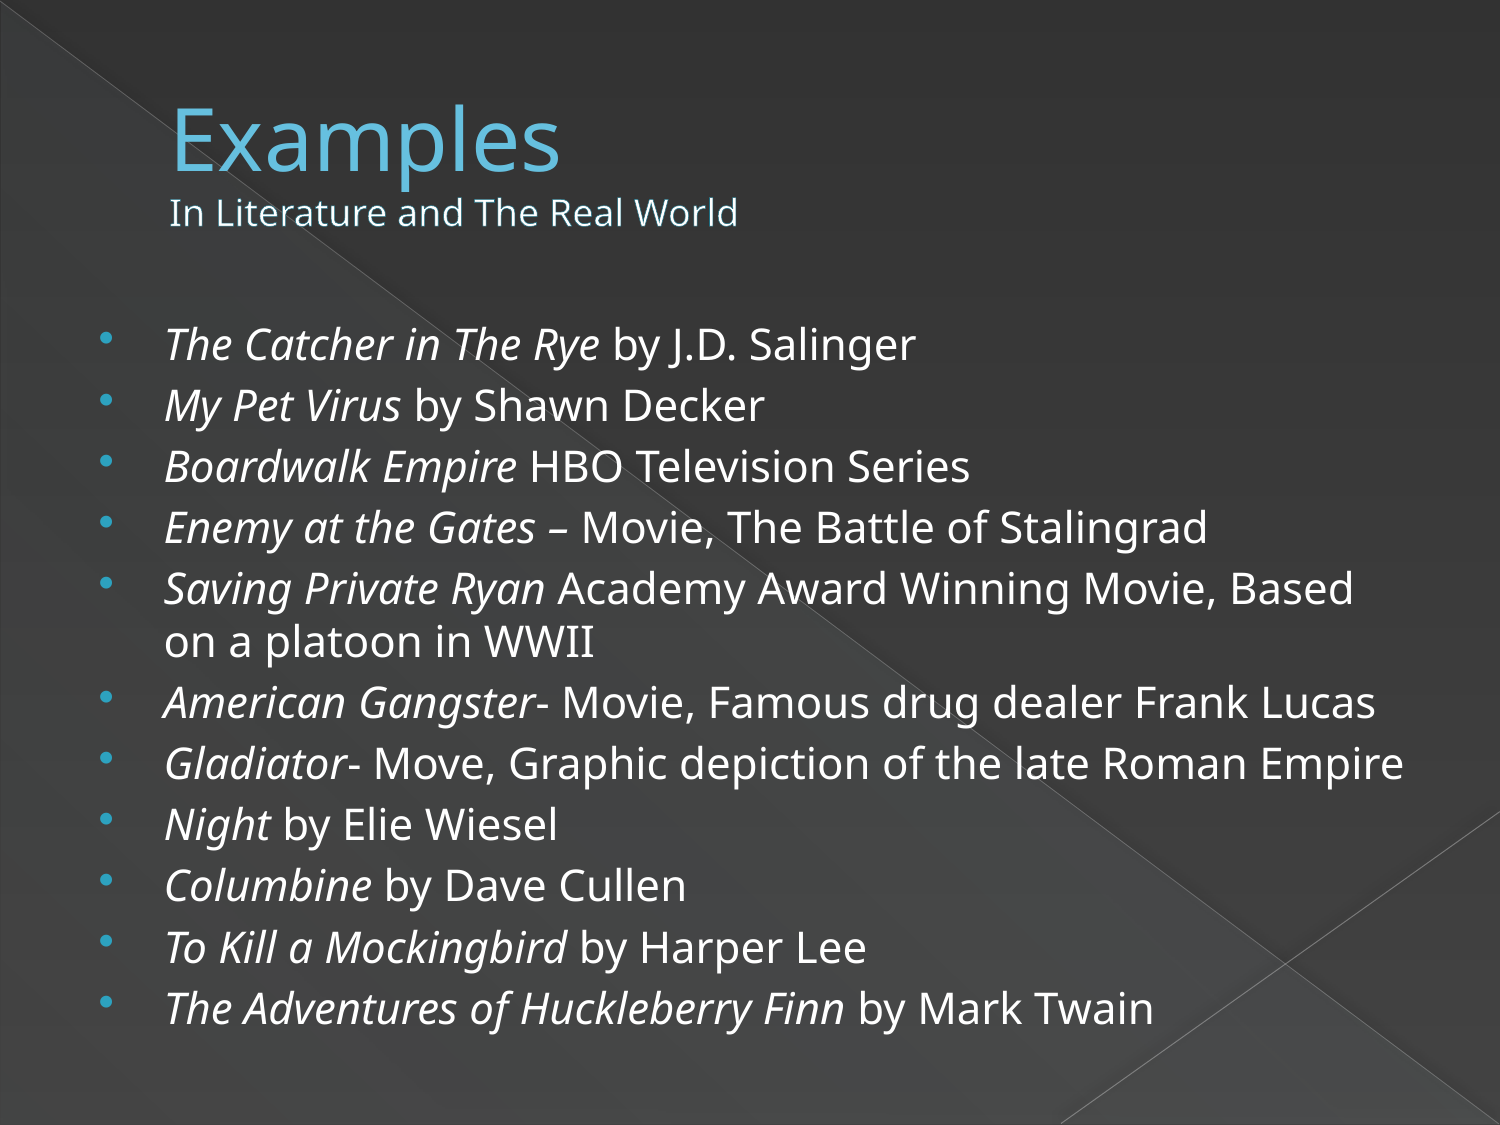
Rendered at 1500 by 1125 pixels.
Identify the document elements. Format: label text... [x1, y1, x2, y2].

list The Catcher in The Rye by J.D. Salinger My Pet Virus by Shawn Decker Boardwalk Empire HBO Television Series Enemy at the Gates – Movie, The Battle of Stalingrad Saving Private Ryan Academy Award Winning Movie, Based on a platoon in WWII American Gangster- Movie, Famous drug dealer Frank Lucas Gladiator­- Move, Graphic depiction of the late Roman Empire Night by Elie Wiesel Columbine by Dave Cullen To Kill a Mockingbird by Harper Lee The Adventures of Huckleberry Finn by Mark Twain [74, 308, 1426, 1060]
title Examples In Literature and The Real World [75, 43, 1425, 274]
